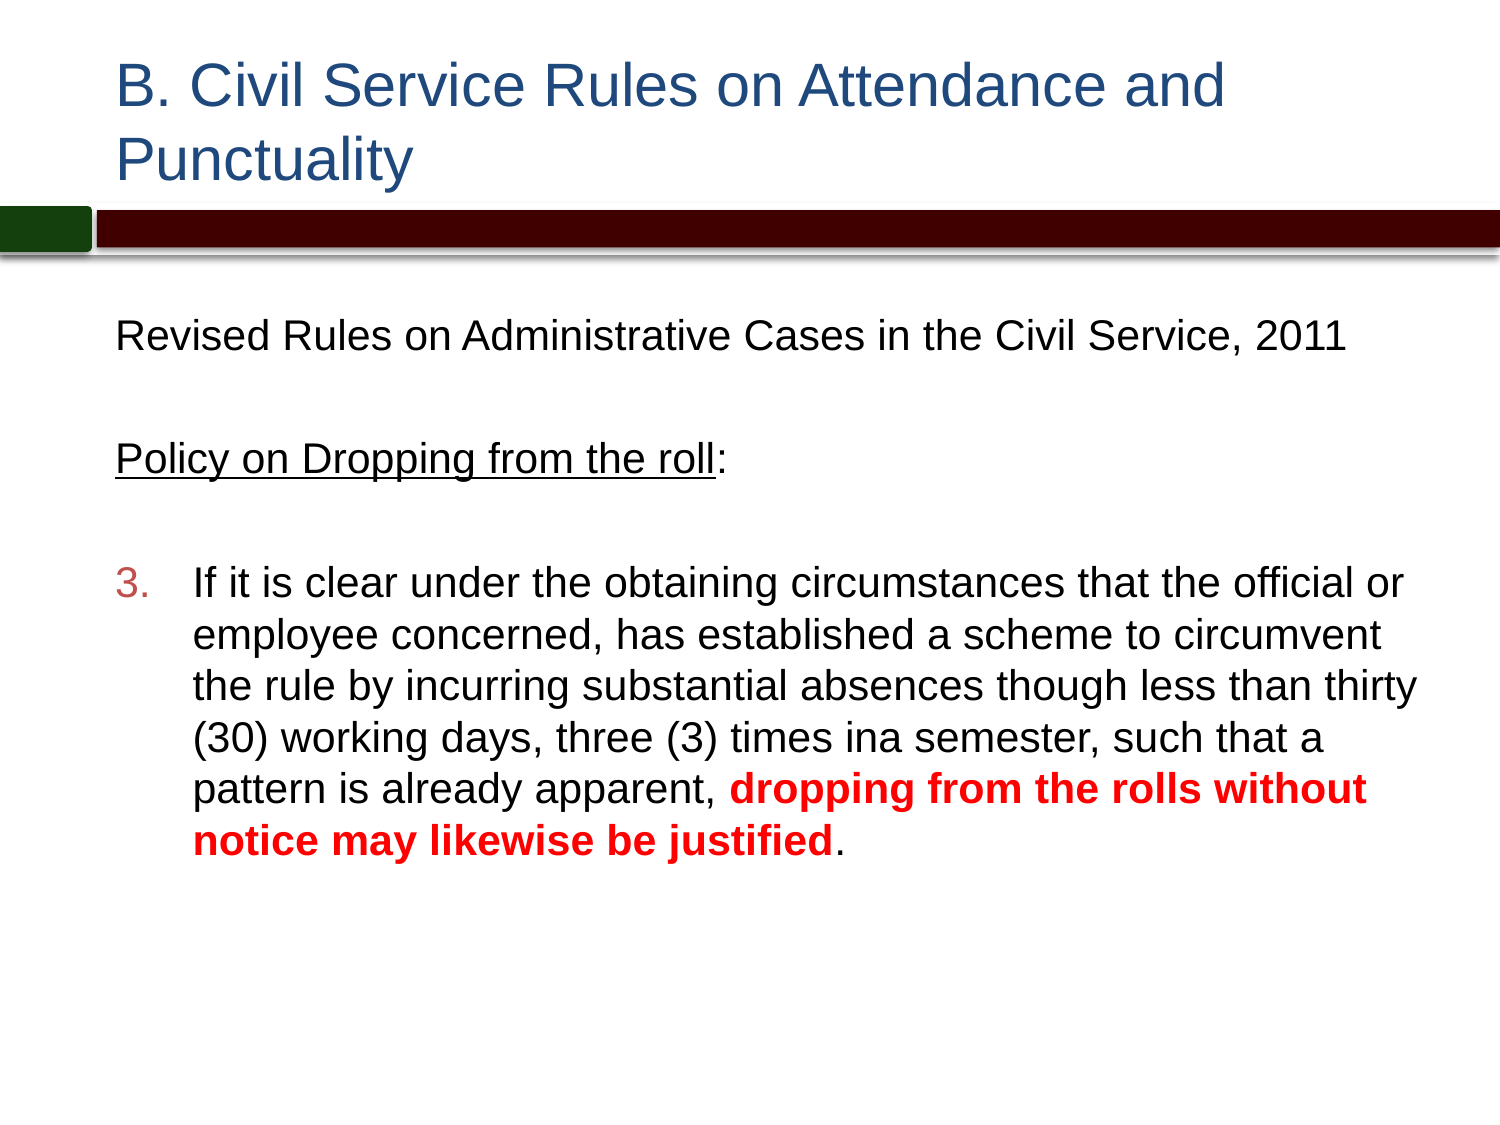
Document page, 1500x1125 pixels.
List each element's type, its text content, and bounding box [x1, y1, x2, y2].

list Revised Rules on Administrative Cases in the Civil Service, 2011 Policy on Dropping from the roll: If it is clear under the obtaining circumstances that the official or employee concerned, has established a scheme to circumvent the rule by incurring substantial absences though less than thirty (30) working days, three (3) times ina semester, such that a pattern is already apparent, dropping from the rolls without notice may likewise be justified. [100, 299, 1438, 875]
title B. Civil Service Rules on Attendance and Punctuality [100, 37, 1438, 200]
